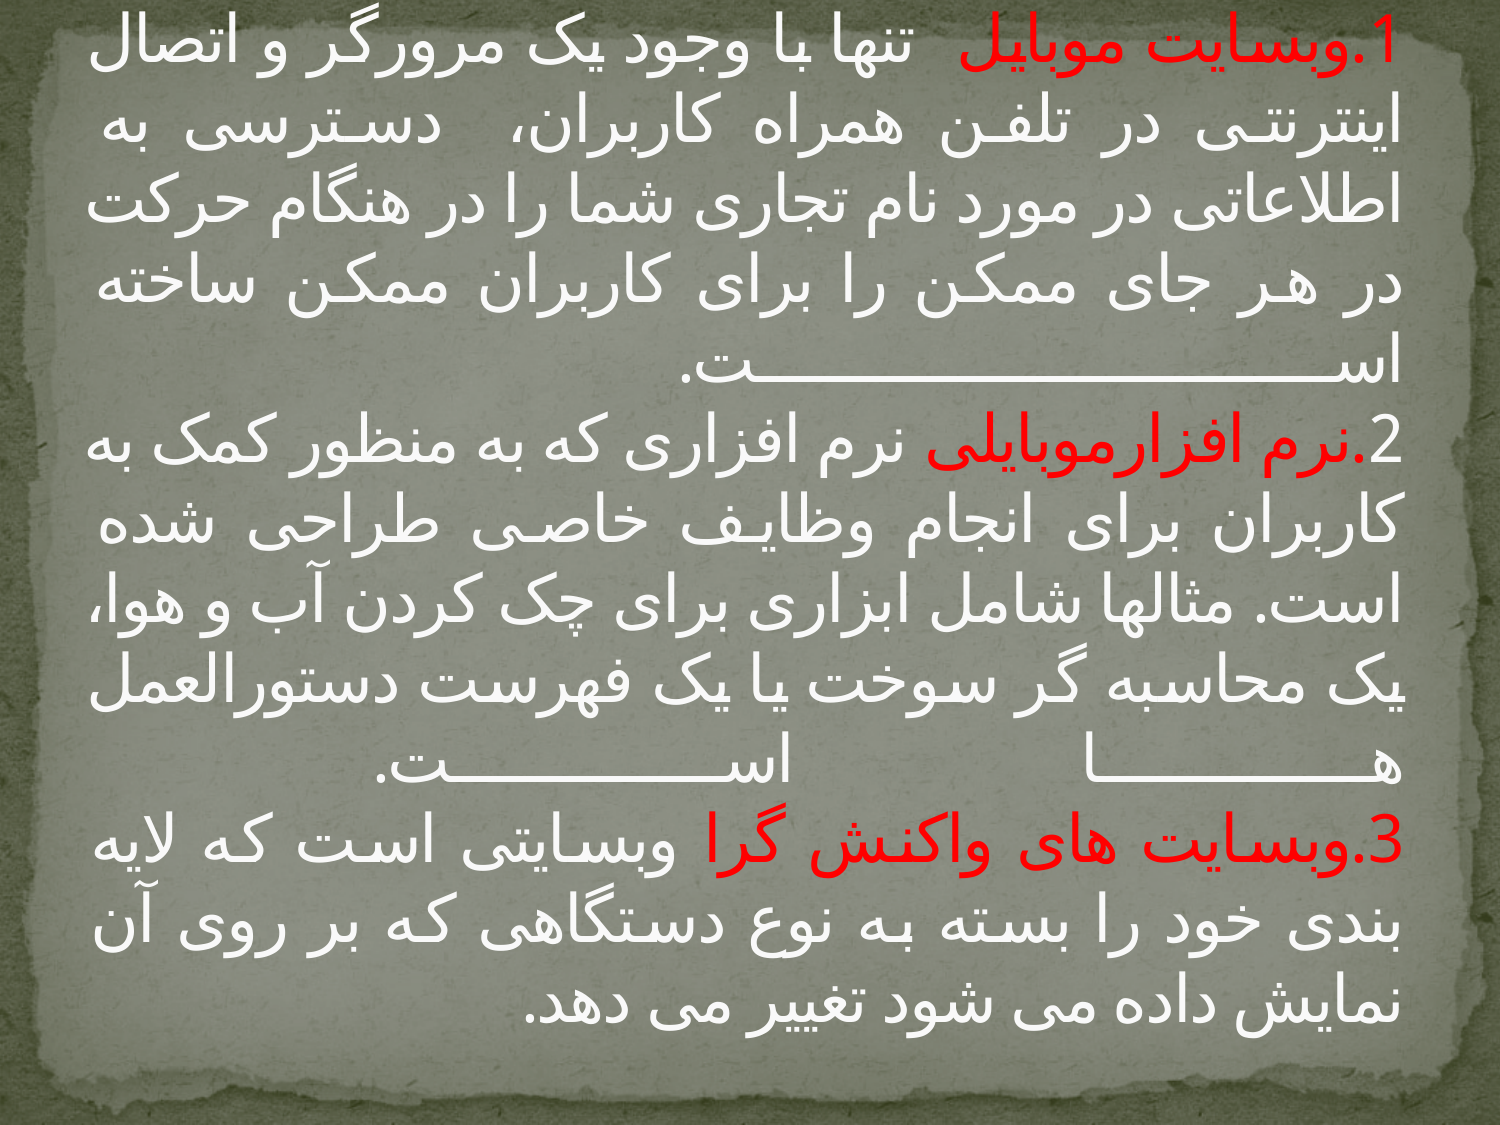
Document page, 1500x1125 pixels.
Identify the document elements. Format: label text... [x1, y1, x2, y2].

title تجارب موبایلی 1.وبسایت موبایل تنها با وجود یک مرورگر و اتصال اینترنتی در تلفن همراه کاربران، دسترسی به اطلاعاتی در مورد نام تجاری شما را در هنگام حرکت در هر جای ممکن را برای کاربران ممکن ساخته است. 2.نرم افزارموبایلی نرم افزاری که به منظور کمک به کاربران برای انجام وظایف خاصی طراحی شده است. مثالها شامل ابزاری برای چک کردن آب و هوا، یک محاسبه گر سوخت یا یک فهرست دستورالعمل ها است. 3.وبسایت های واکنش گرا وبسایتی است که لایه بندی خود را بسته به نوع دستگاهی که بر روی آن نمایش داده می شود تغییر می دهد. [70, 35, 1421, 1043]
